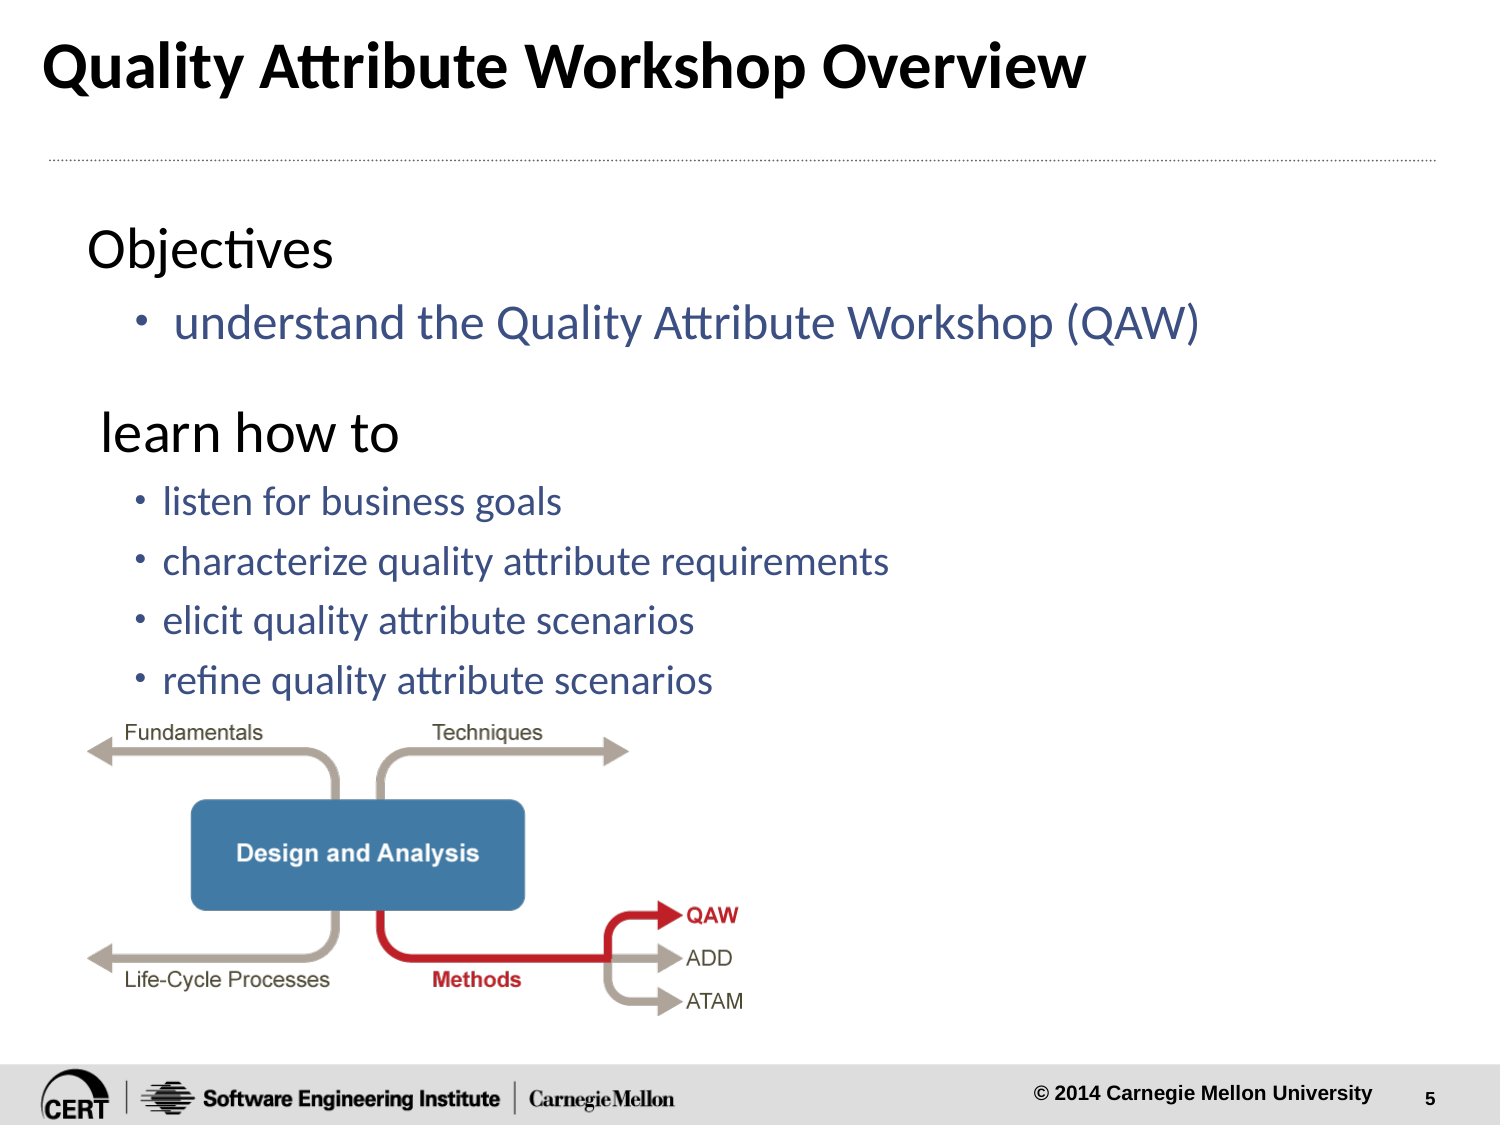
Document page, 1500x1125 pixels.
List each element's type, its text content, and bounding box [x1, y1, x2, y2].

picture [87, 720, 744, 1016]
picture [24, 1065, 688, 1125]
list Objectives understand the Quality Attribute Workshop (QAW) learn how to listen for business goals characterize quality attribute requirements elicit quality attribute scenarios refine quality attribute scenarios [87, 218, 1349, 699]
title Quality Attribute Workshop Overview [42, 37, 1434, 155]
